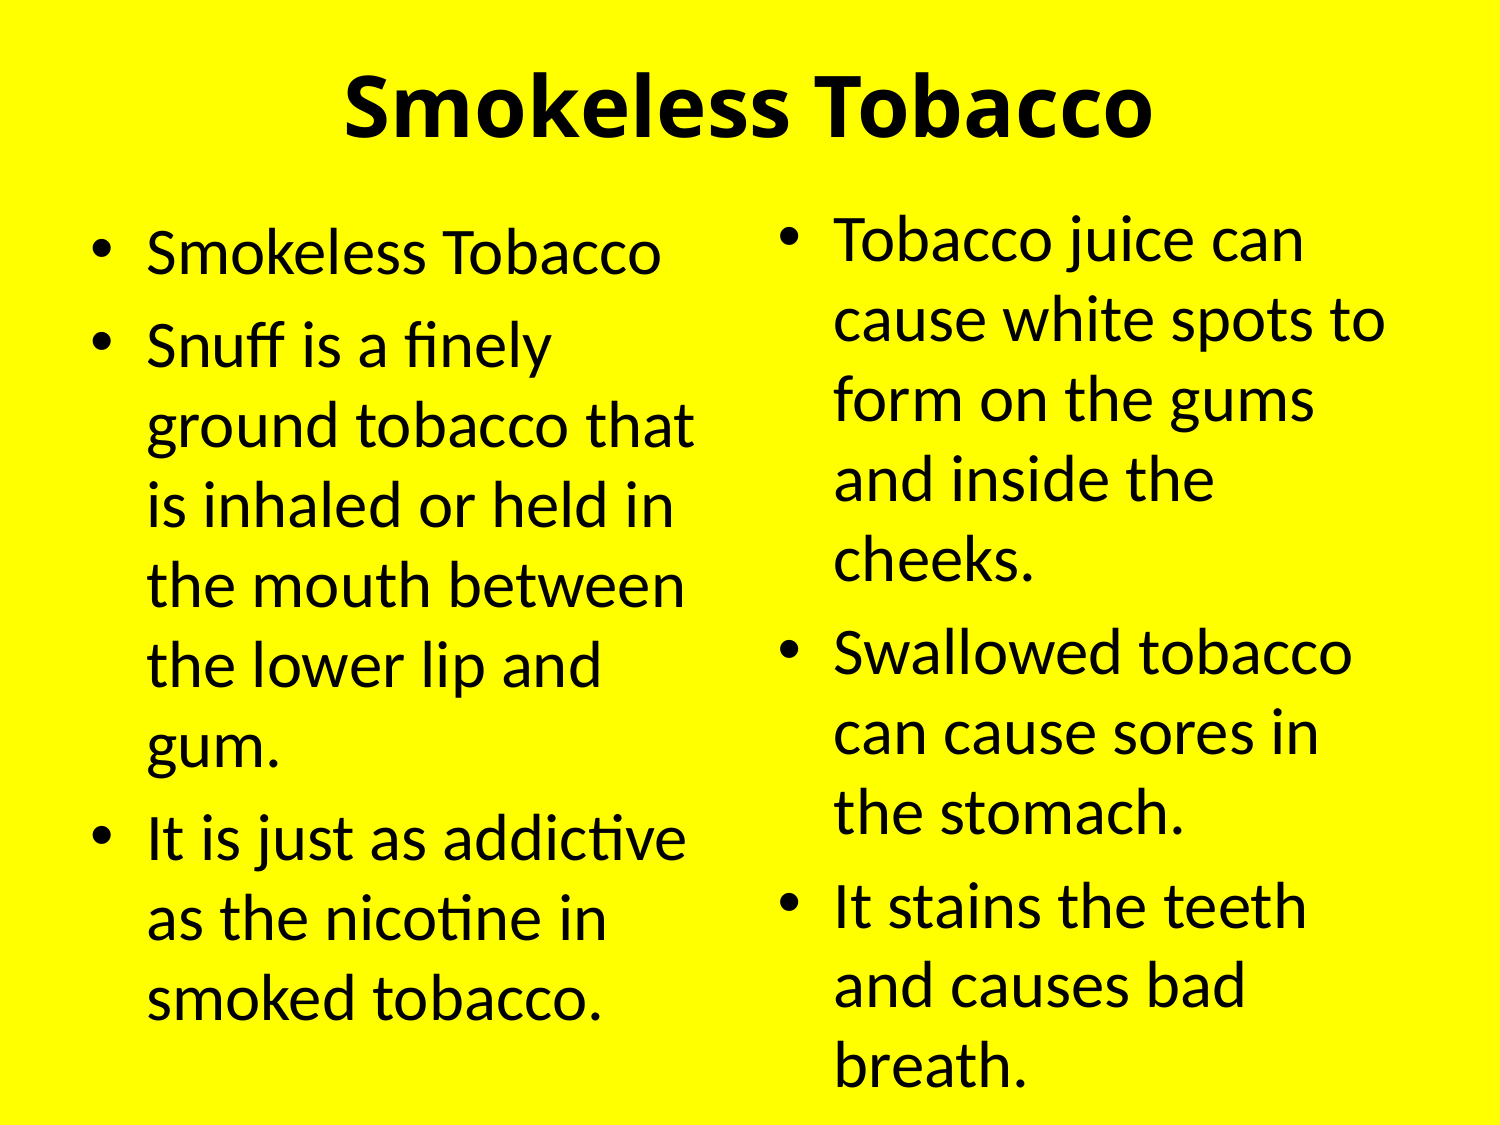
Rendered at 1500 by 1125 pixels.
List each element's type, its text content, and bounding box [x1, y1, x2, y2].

title Smokeless Tobacco [75, 45, 1425, 163]
list Smokeless Tobacco Snuff is a finely ground tobacco that is inhaled or held in the mouth between the lower lip and gum. It is just as addictive as the nicotine in smoked tobacco. [75, 200, 738, 1005]
list Tobacco juice can cause white spots to form on the gums and inside the cheeks. Swallowed tobacco can cause sores in the stomach. It stains the teeth and causes bad breath. [762, 187, 1425, 1005]
